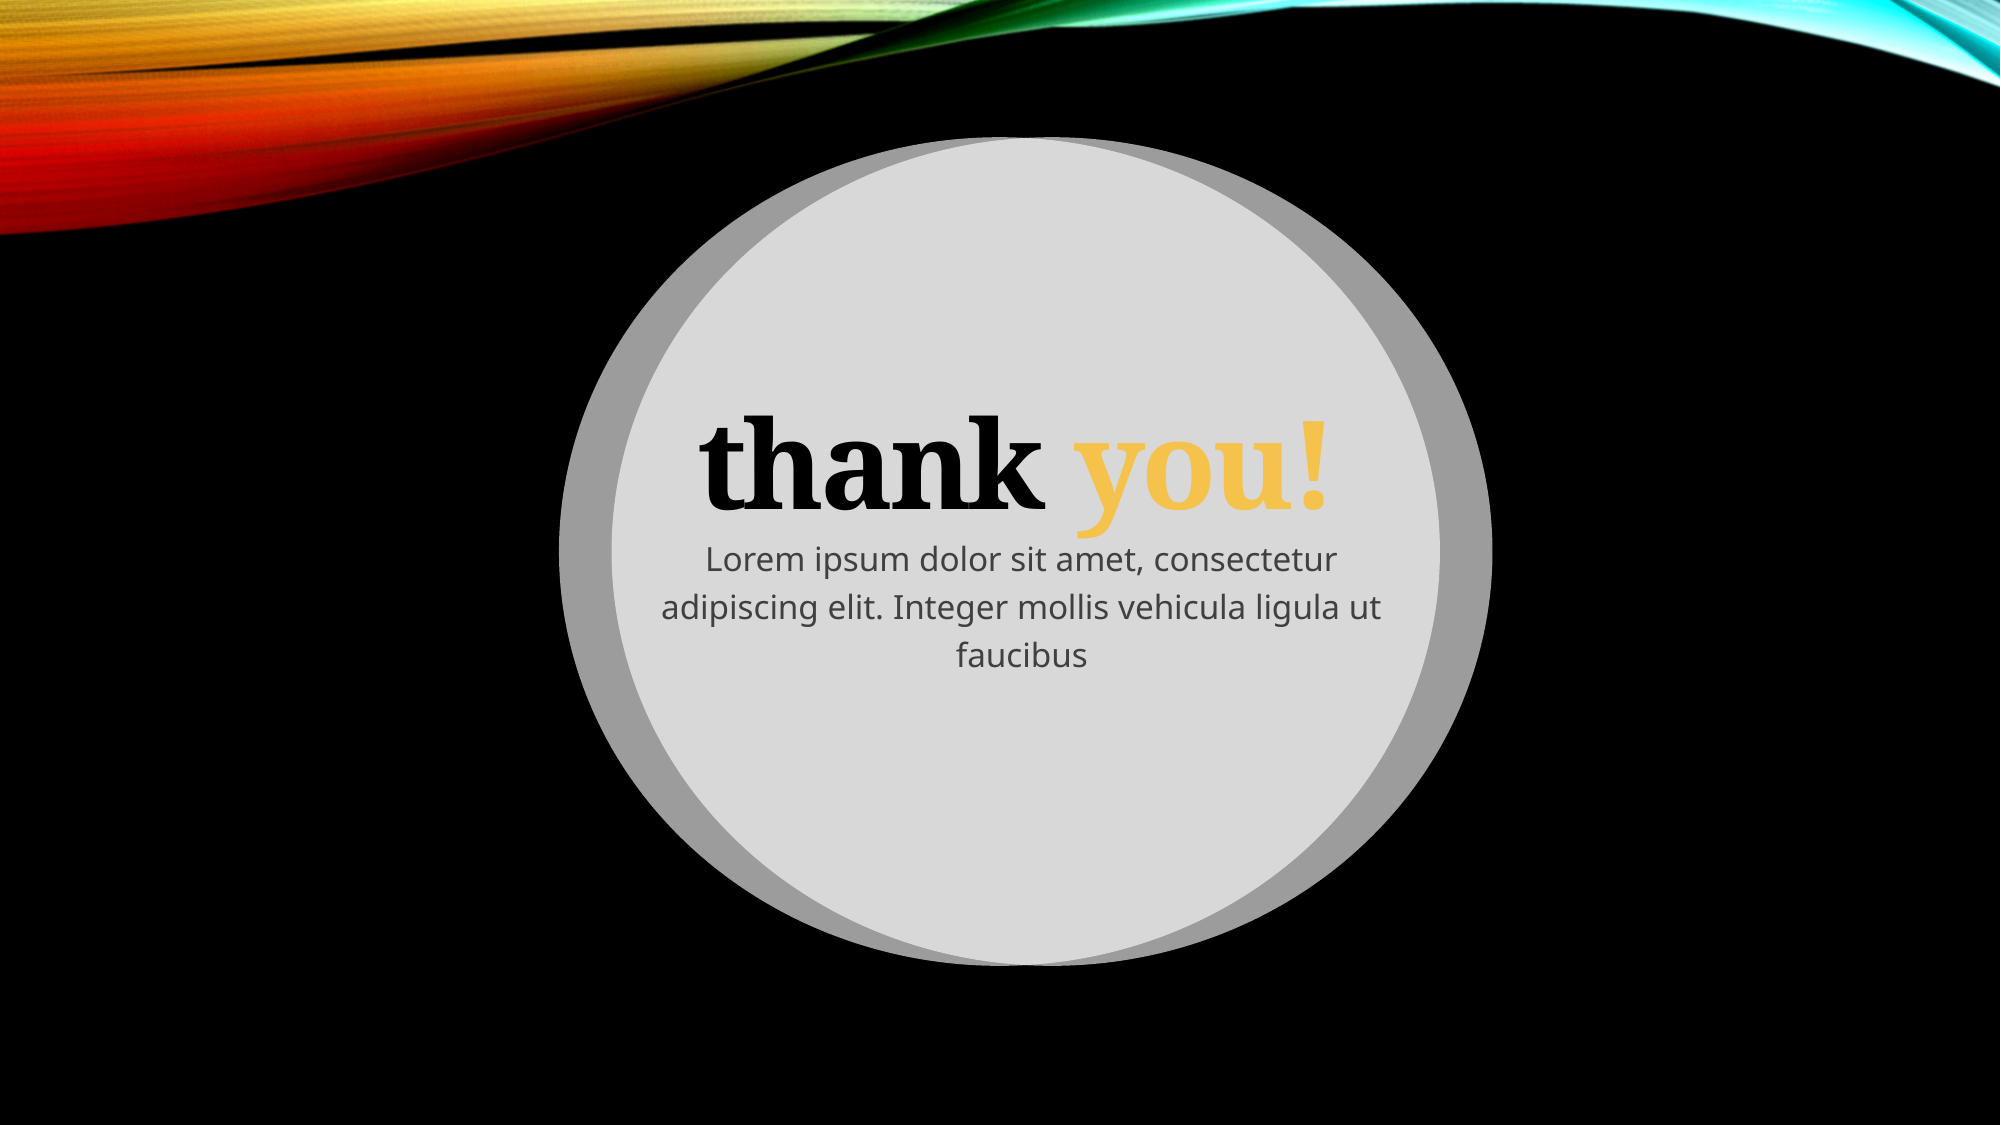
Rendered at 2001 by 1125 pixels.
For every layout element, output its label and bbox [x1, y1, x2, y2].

text_box [558, 136, 1493, 967]
picture [0, 0, 2000, 237]
text_box [594, 378, 1441, 636]
